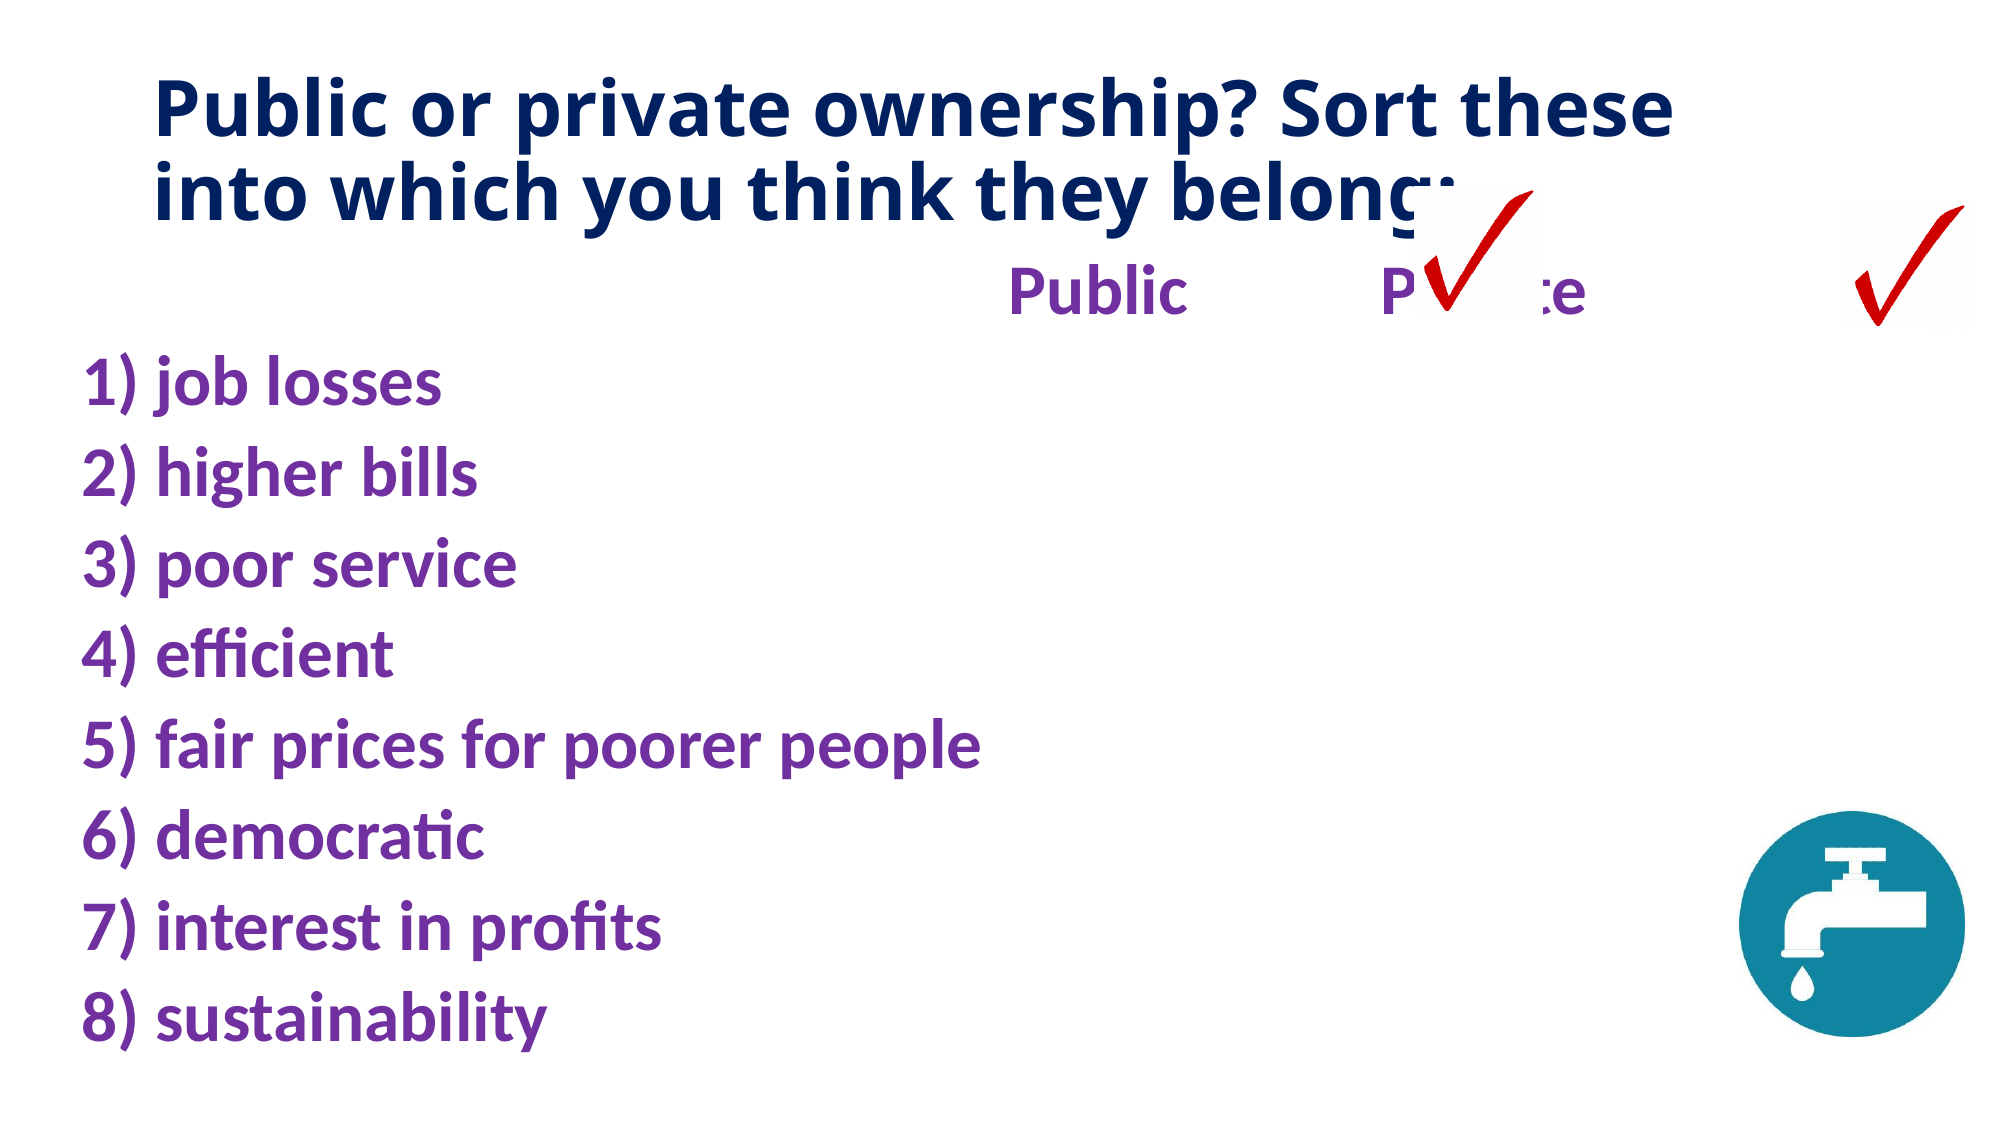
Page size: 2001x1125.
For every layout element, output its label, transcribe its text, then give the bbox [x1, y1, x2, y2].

list Public Private 1) job losses 2) higher bills 3) poor service 4) efficient 5) fair prices for poorer people 6) democratic 7) interest in profits 8) sustainability [66, 246, 1956, 1066]
picture [1739, 810, 1965, 1037]
title Public or private ownership? Sort these into which you think they belong: [137, 59, 1863, 246]
picture [1845, 201, 1974, 330]
picture [1414, 186, 1543, 315]
